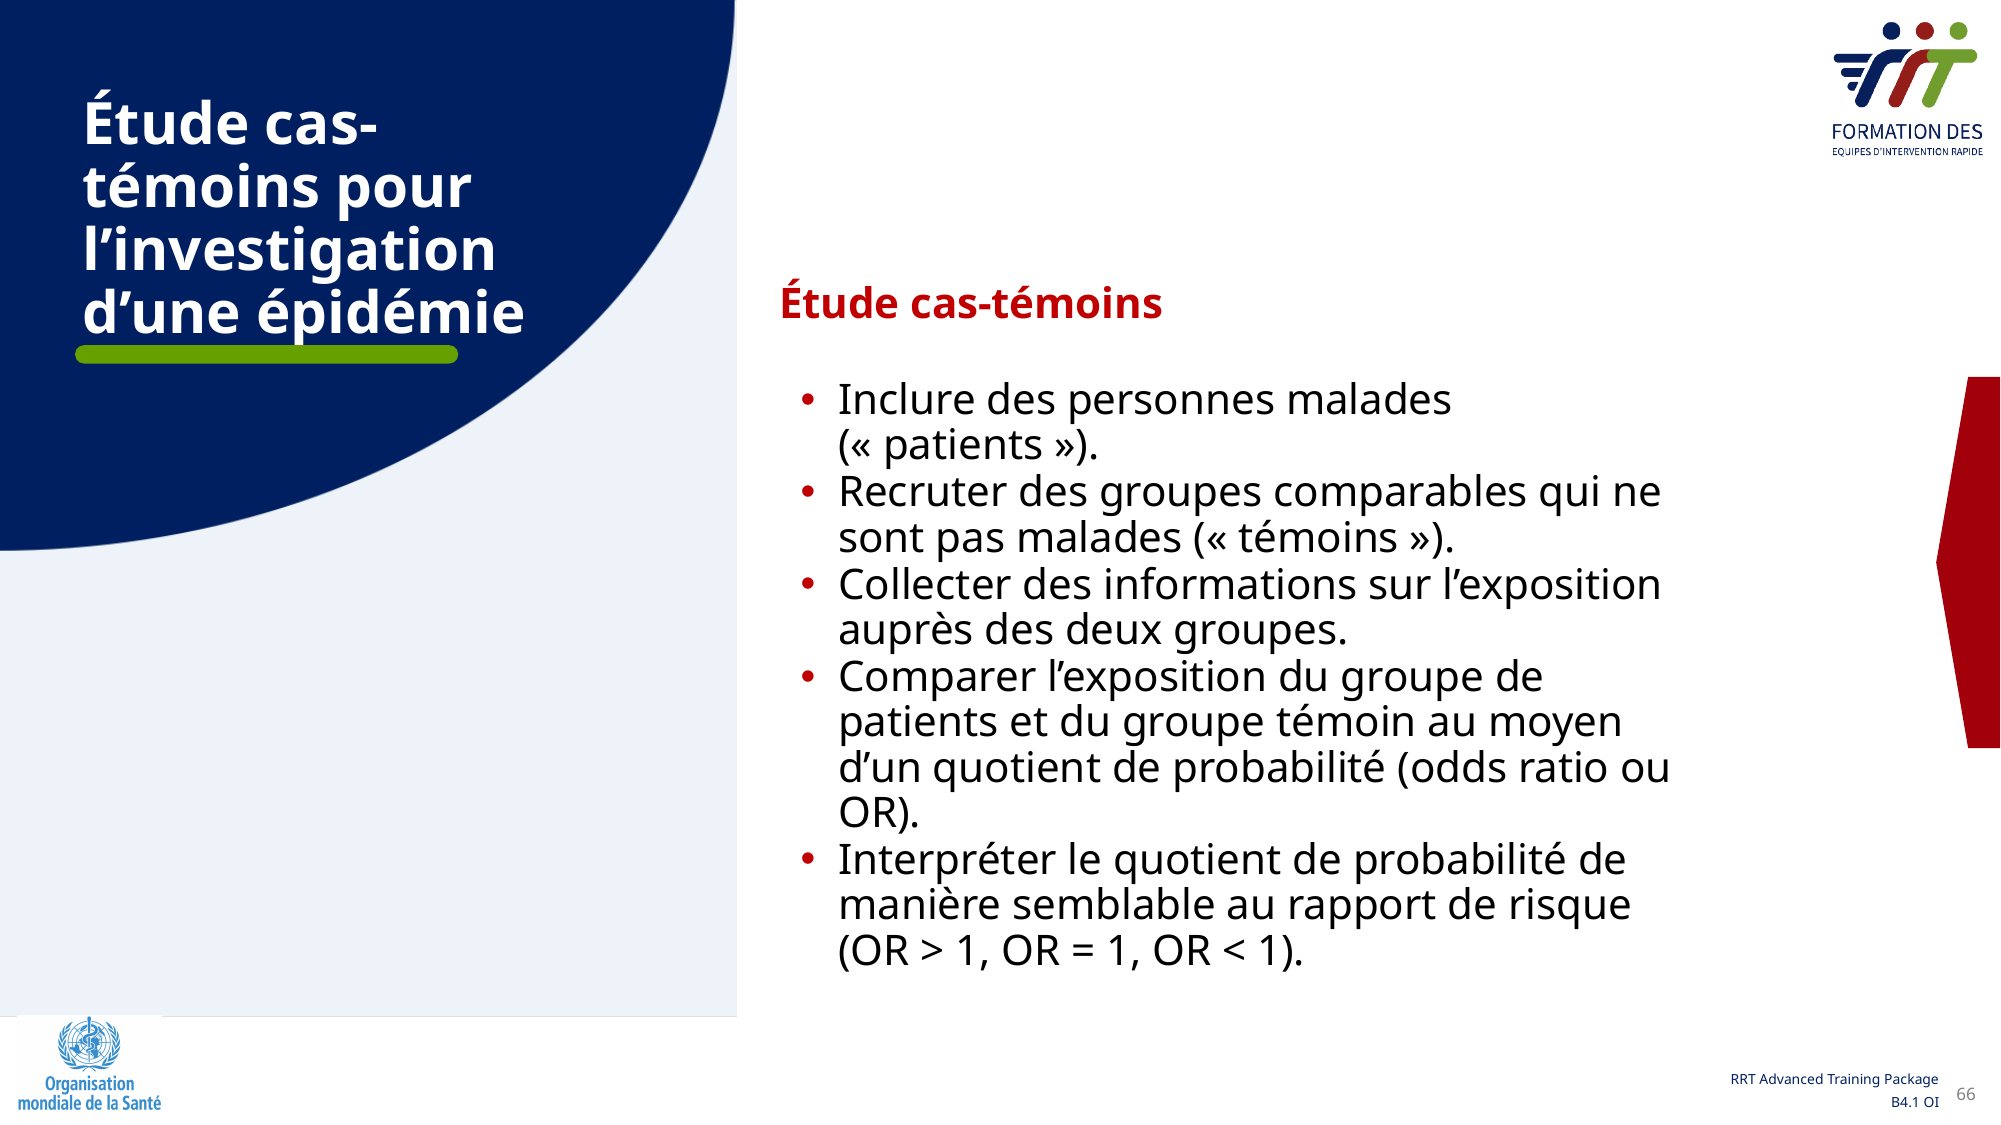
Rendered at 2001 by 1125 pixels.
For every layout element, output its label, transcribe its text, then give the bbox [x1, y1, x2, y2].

text_box [75, 345, 459, 364]
list Étude cas-témoins Inclure des personnes malades (« patients »). Recruter des groupes comparables qui ne sont pas malades (« témoins »). Collecter des informations sur l’exposition auprès des deux groupes. Comparer l’exposition du groupe de patients et du groupe témoin au moyen d’un quotient de probabilité (odds ratio ou OR). Interpréter le quotient de probabilité de manière semblable au rapport de risque (OR > 1, OR = 1, OR < 1). [771, 274, 1699, 999]
picture [0, 0, 737, 1111]
picture [1832, 21, 1983, 157]
title Étude cas-témoins pour l’investigation d’une épidémie [74, 125, 602, 315]
